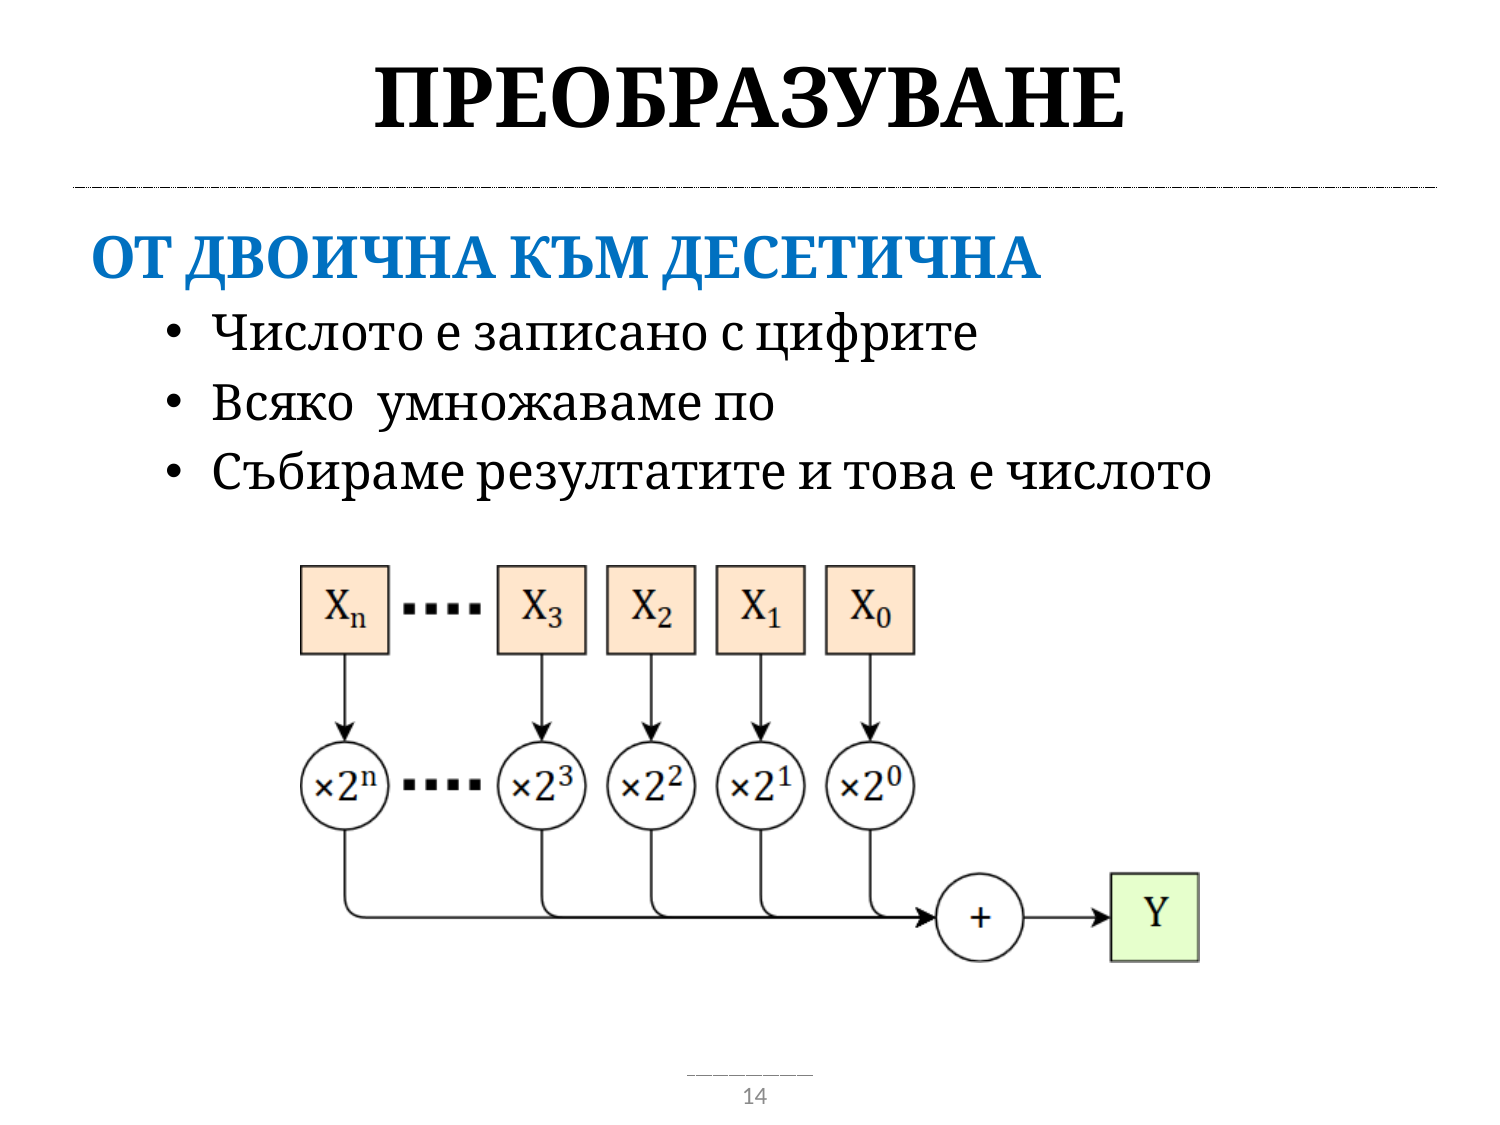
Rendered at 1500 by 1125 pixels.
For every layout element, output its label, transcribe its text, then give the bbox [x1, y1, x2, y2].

picture [299, 565, 1201, 963]
slide_number 14 [579, 1065, 930, 1125]
title Преобразуване [0, 0, 1500, 188]
